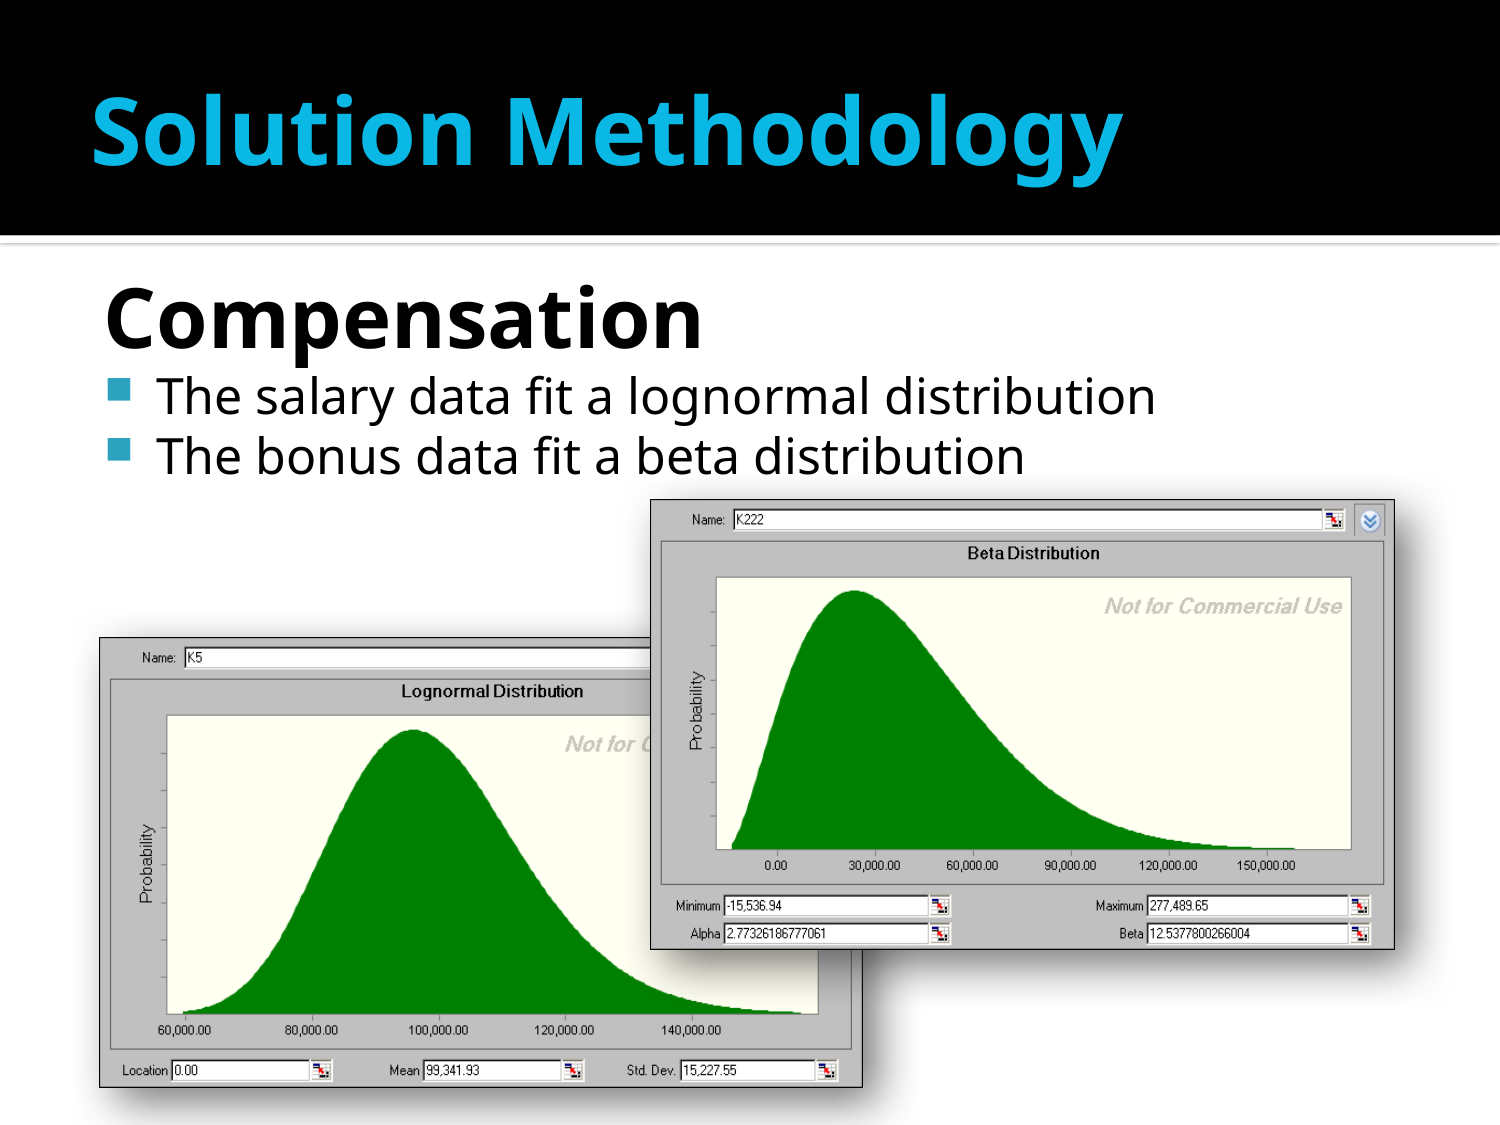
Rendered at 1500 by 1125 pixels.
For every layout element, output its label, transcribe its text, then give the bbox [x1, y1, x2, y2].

title Solution Methodology [75, 25, 1425, 231]
picture [99, 499, 1395, 1088]
list Compensation The salary data fit a lognormal distribution The bonus data fit a beta distribution [75, 249, 1425, 1009]
